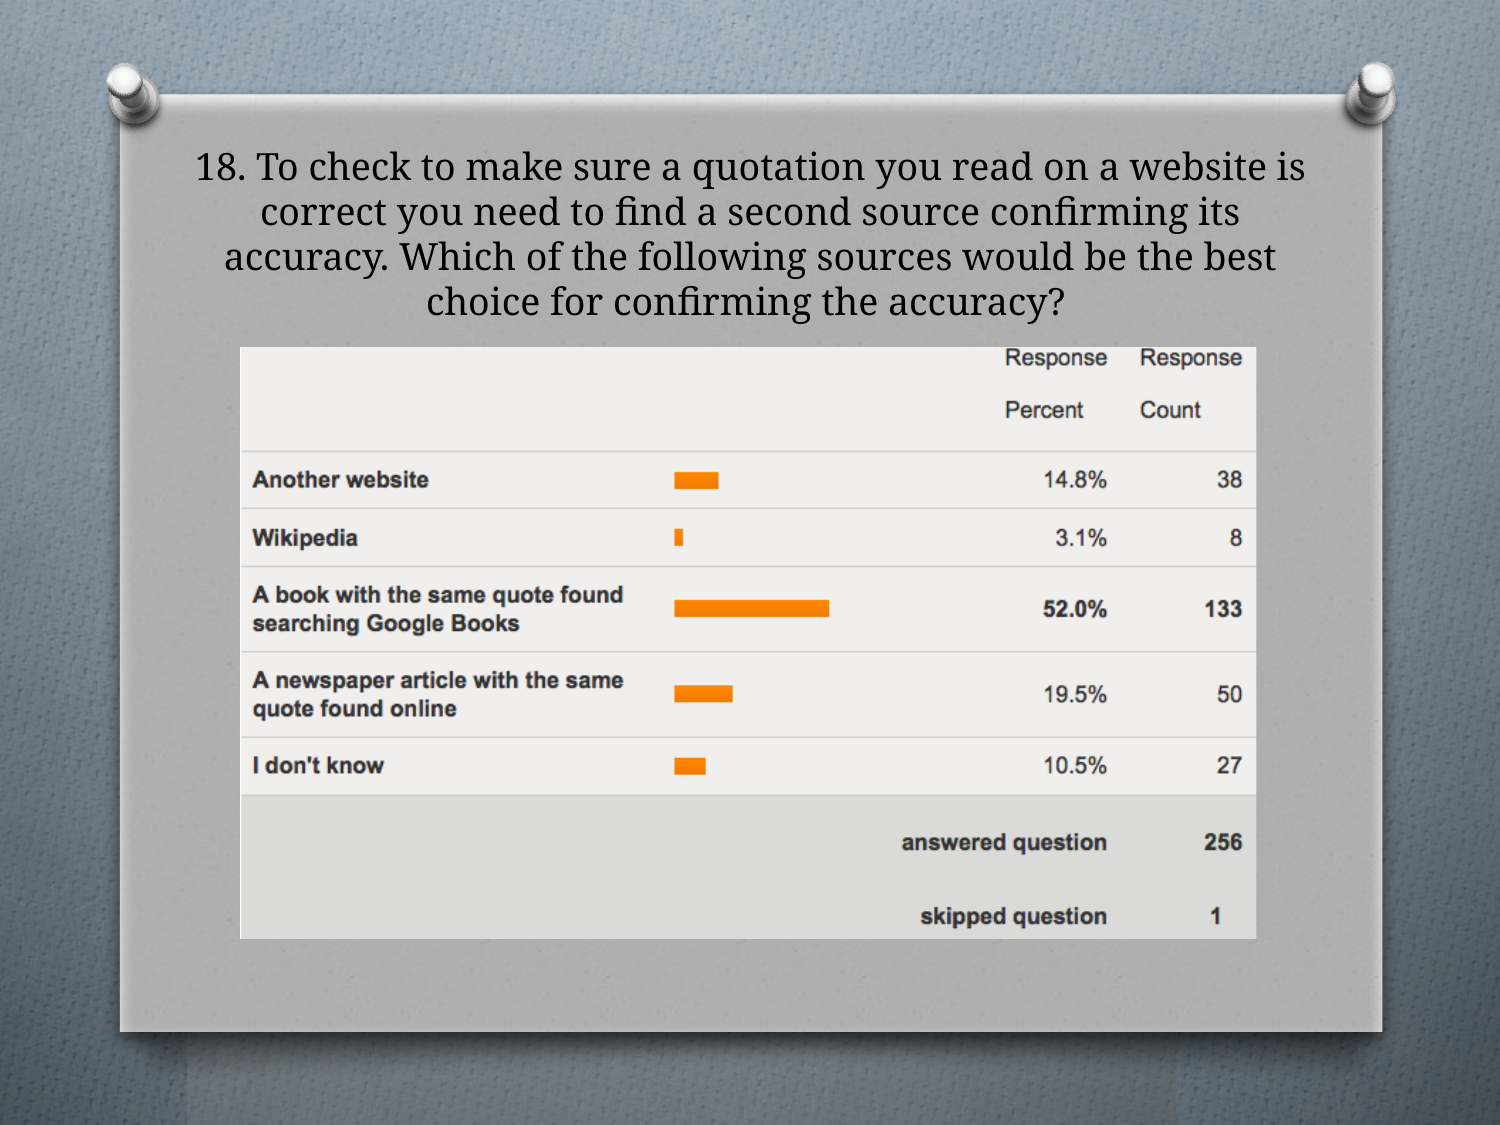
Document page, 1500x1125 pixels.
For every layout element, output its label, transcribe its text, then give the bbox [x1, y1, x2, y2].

picture [1317, 35, 1439, 156]
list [239, 347, 1257, 940]
title 18. To check to make sure a quotation you read on a website is correct you need to find a second source confirming its accuracy. Which of the following sources would be the best choice for confirming the accuracy? [179, 134, 1323, 332]
picture [75, 29, 198, 153]
